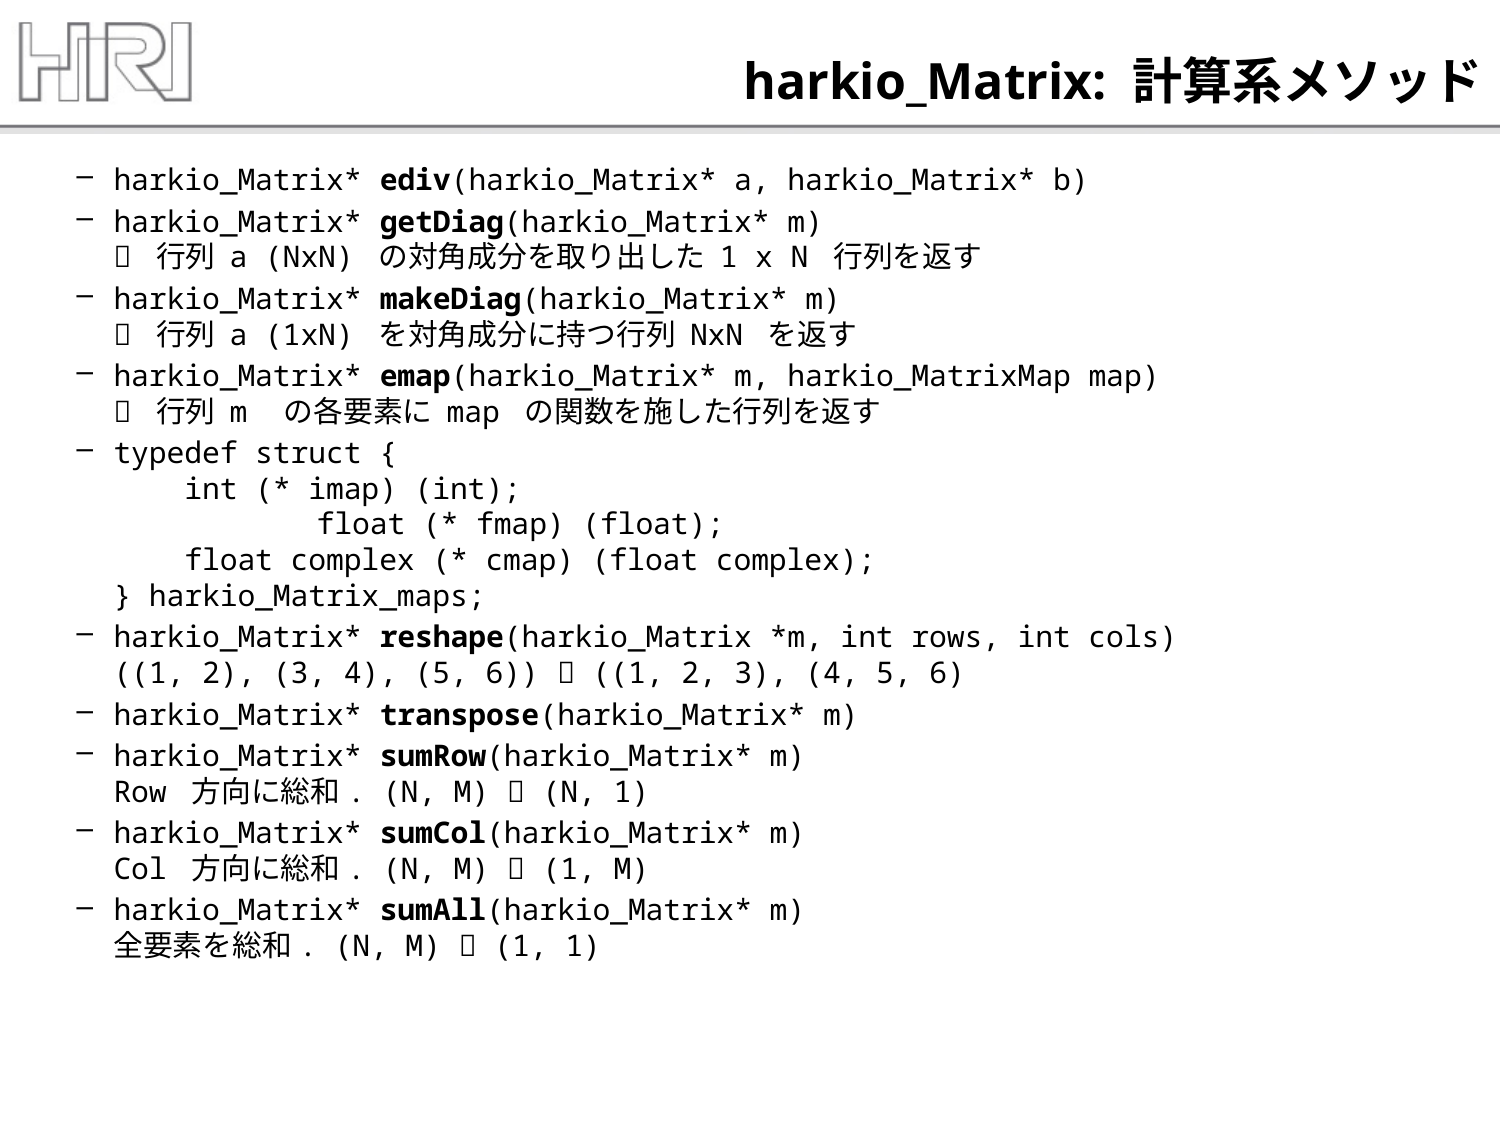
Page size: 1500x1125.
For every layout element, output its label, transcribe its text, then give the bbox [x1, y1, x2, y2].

picture [0, 0, 1500, 134]
list harkio_Matrix* ediv(harkio_Matrix* a, harkio_Matrix* b) harkio_Matrix* getDiag(harkio_Matrix* m)  行列 a (NxN) の対角成分を取り出した 1 x N 行列を返す harkio_Matrix* makeDiag(harkio_Matrix* m)  行列 a (1xN) を対角成分に持つ行列 NxN を返す harkio_Matrix* emap(harkio_Matrix* m, harkio_MatrixMap map)  行列 m の各要素に map の関数を施した行列を返す typedef struct { int (* imap) (int); float (* fmap) (float); float complex (* cmap) (float complex); } harkio_Matrix_maps; harkio_Matrix* reshape(harkio_Matrix *m, int rows, int cols) ((1, 2), (3, 4), (5, 6))  ((1, 2, 3), (4, 5, 6) harkio_Matrix* transpose(harkio_Matrix* m) harkio_Matrix* sumRow(harkio_Matrix* m) Row 方向に総和. (N, M)  (N, 1) harkio_Matrix* sumCol(harkio_Matrix* m) Col 方向に総和. (N, M)  (1, M) harkio_Matrix* sumAll(harkio_Matrix* m) 全要素を総和. (N, M)  (1, 1) [17, 160, 1483, 1059]
title harkio_Matrix: 計算系メソッド [300, 0, 1483, 126]
